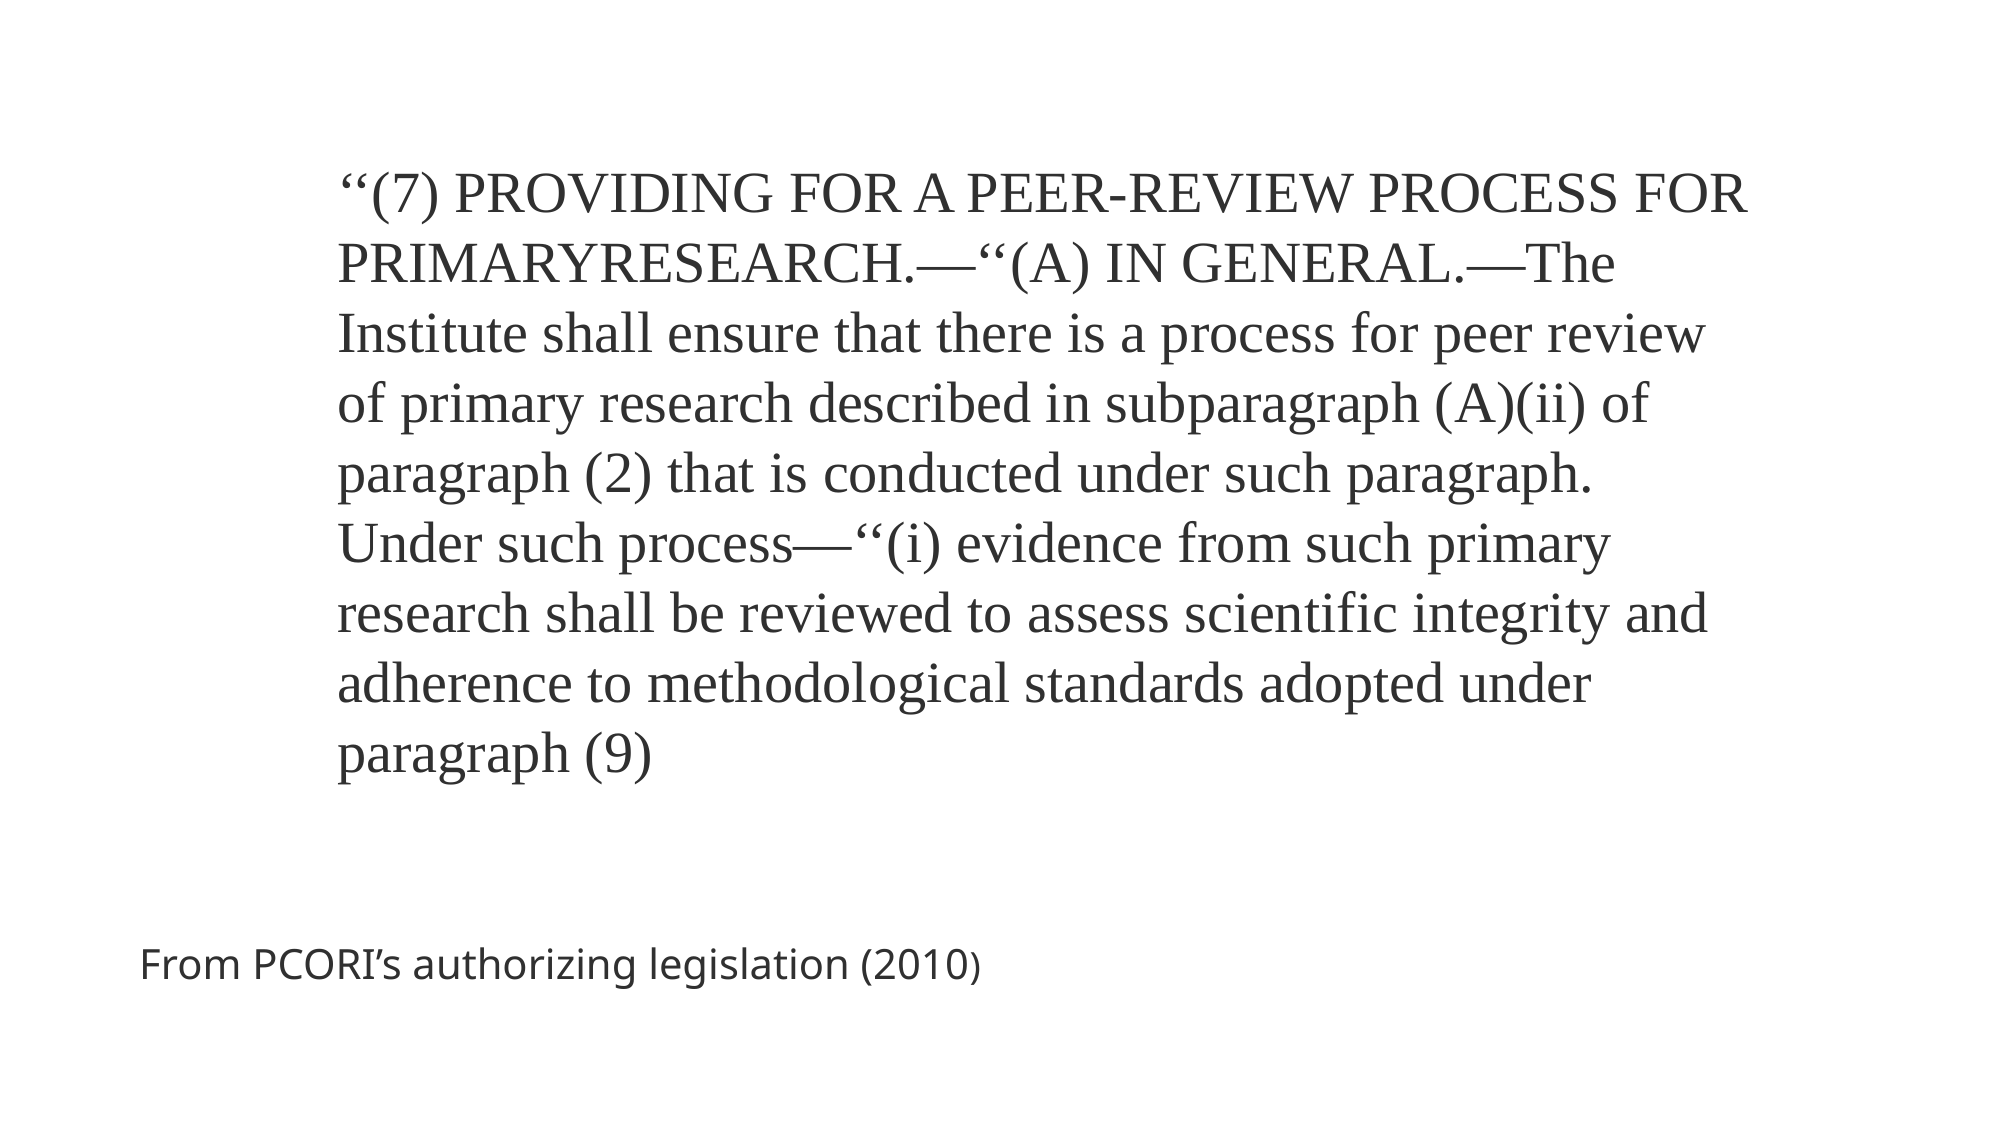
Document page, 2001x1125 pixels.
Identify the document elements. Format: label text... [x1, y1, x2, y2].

text_box From PCORI’s authorizing legislation (2010) [124, 930, 996, 1040]
text_box ‘‘(7) PROVIDING FOR A PEER-REVIEW PROCESS FOR PRIMARYRESEARCH.—‘‘(A) IN GENERAL.—The Institute shall ensure that there is a process for peer review of primary research described in subparagraph (A)(ii) of paragraph (2) that is conducted under such paragraph. Under such process—‘‘(i) evidence from such primary research shall be reviewed to assess scientific integrity and adherence to methodological standards adopted under paragraph (9) [322, 146, 1768, 792]
